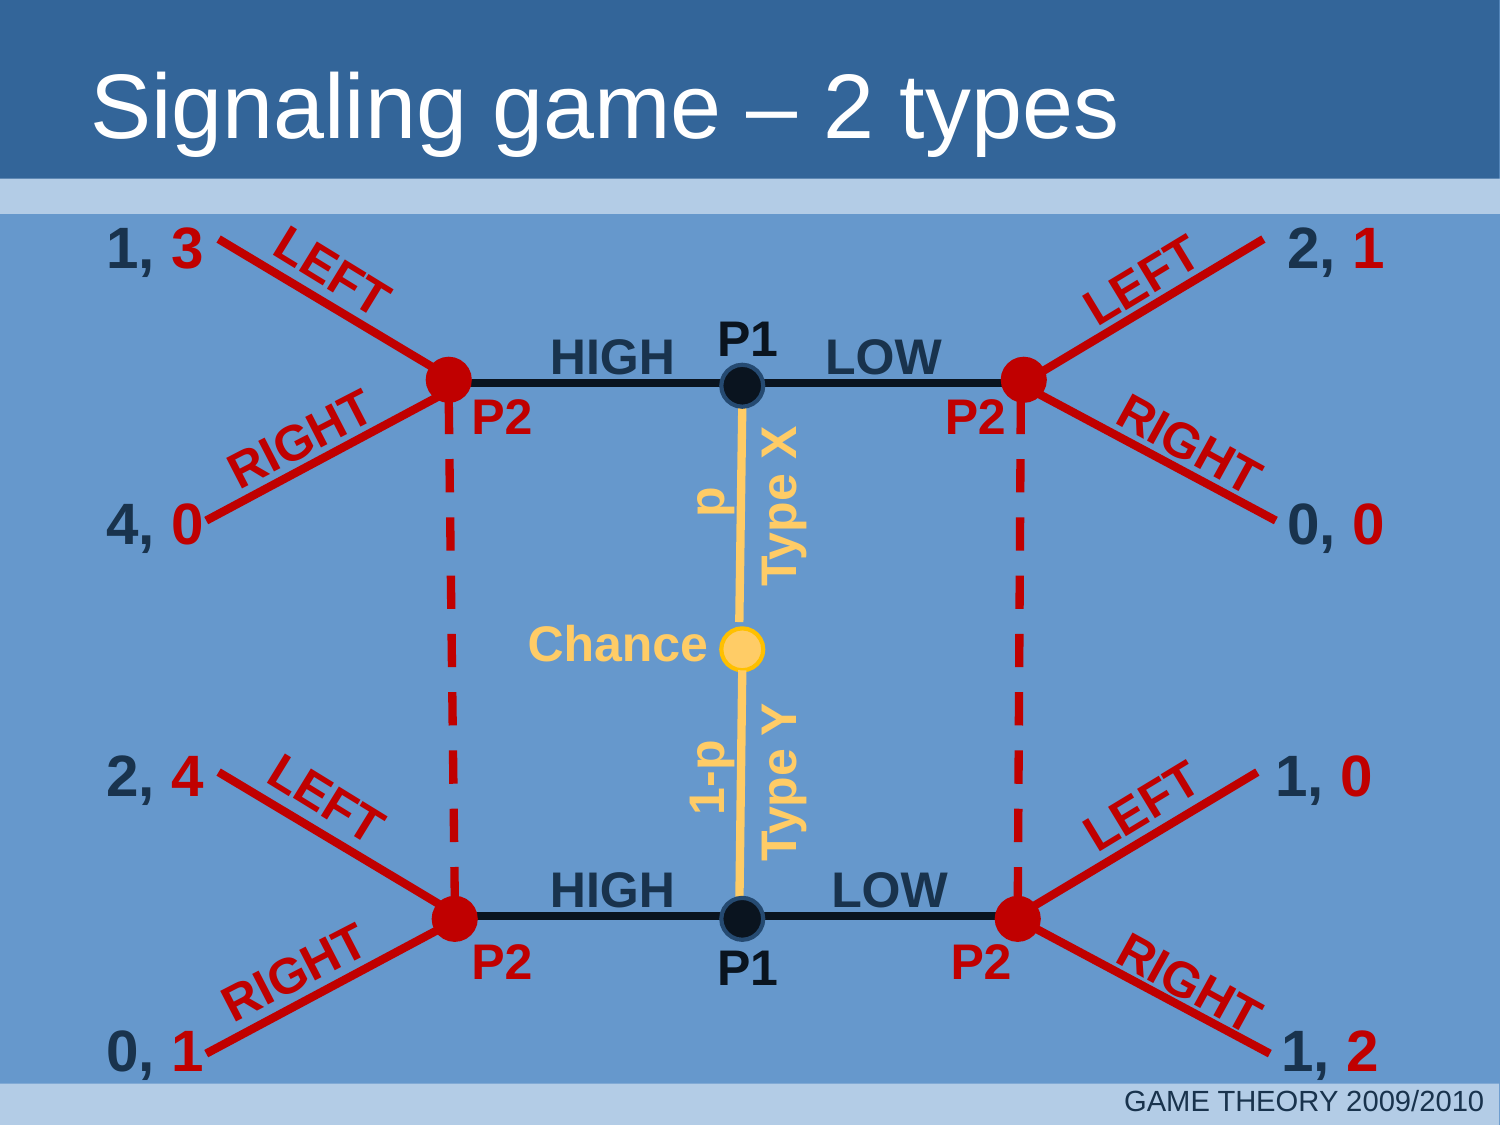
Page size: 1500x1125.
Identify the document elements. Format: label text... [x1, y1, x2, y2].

text_box GAME THEORY 2009/2010 [1109, 1075, 1500, 1125]
title Signaling game – 2 types [74, 42, 1464, 162]
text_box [42, 202, 1447, 1092]
